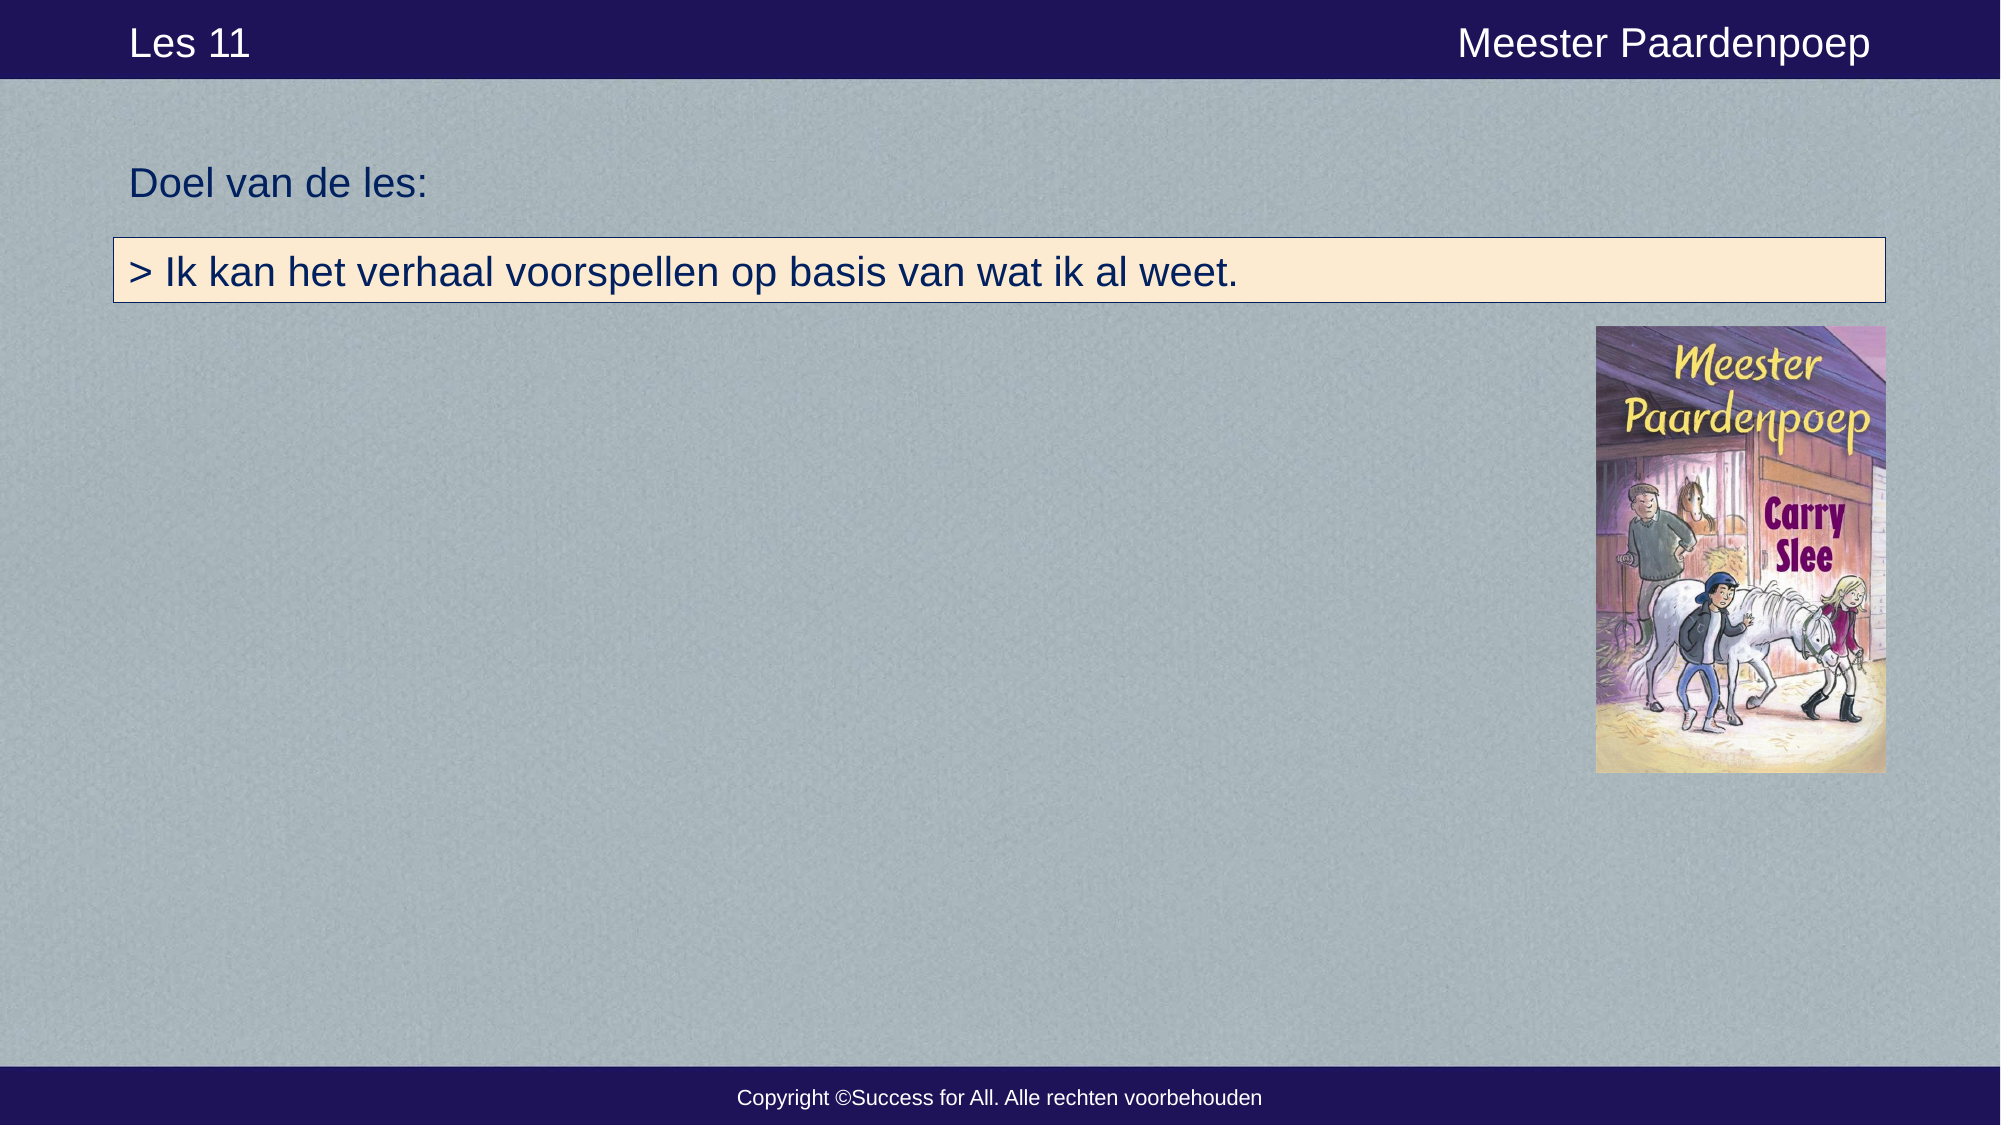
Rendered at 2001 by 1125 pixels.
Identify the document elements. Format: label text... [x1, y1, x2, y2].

text_box > Ik kan het verhaal voorspellen op basis van wat ik al weet. [113, 237, 1886, 303]
text_box Les 11 [114, 8, 354, 73]
picture [0, 0, 2001, 1125]
text_box Meester Paardenpoep [999, 8, 1886, 73]
text_box Doel van de les: [113, 148, 1635, 214]
text_box Copyright ©Success for All. Alle rechten voorbehouden [0, 1076, 2000, 1125]
